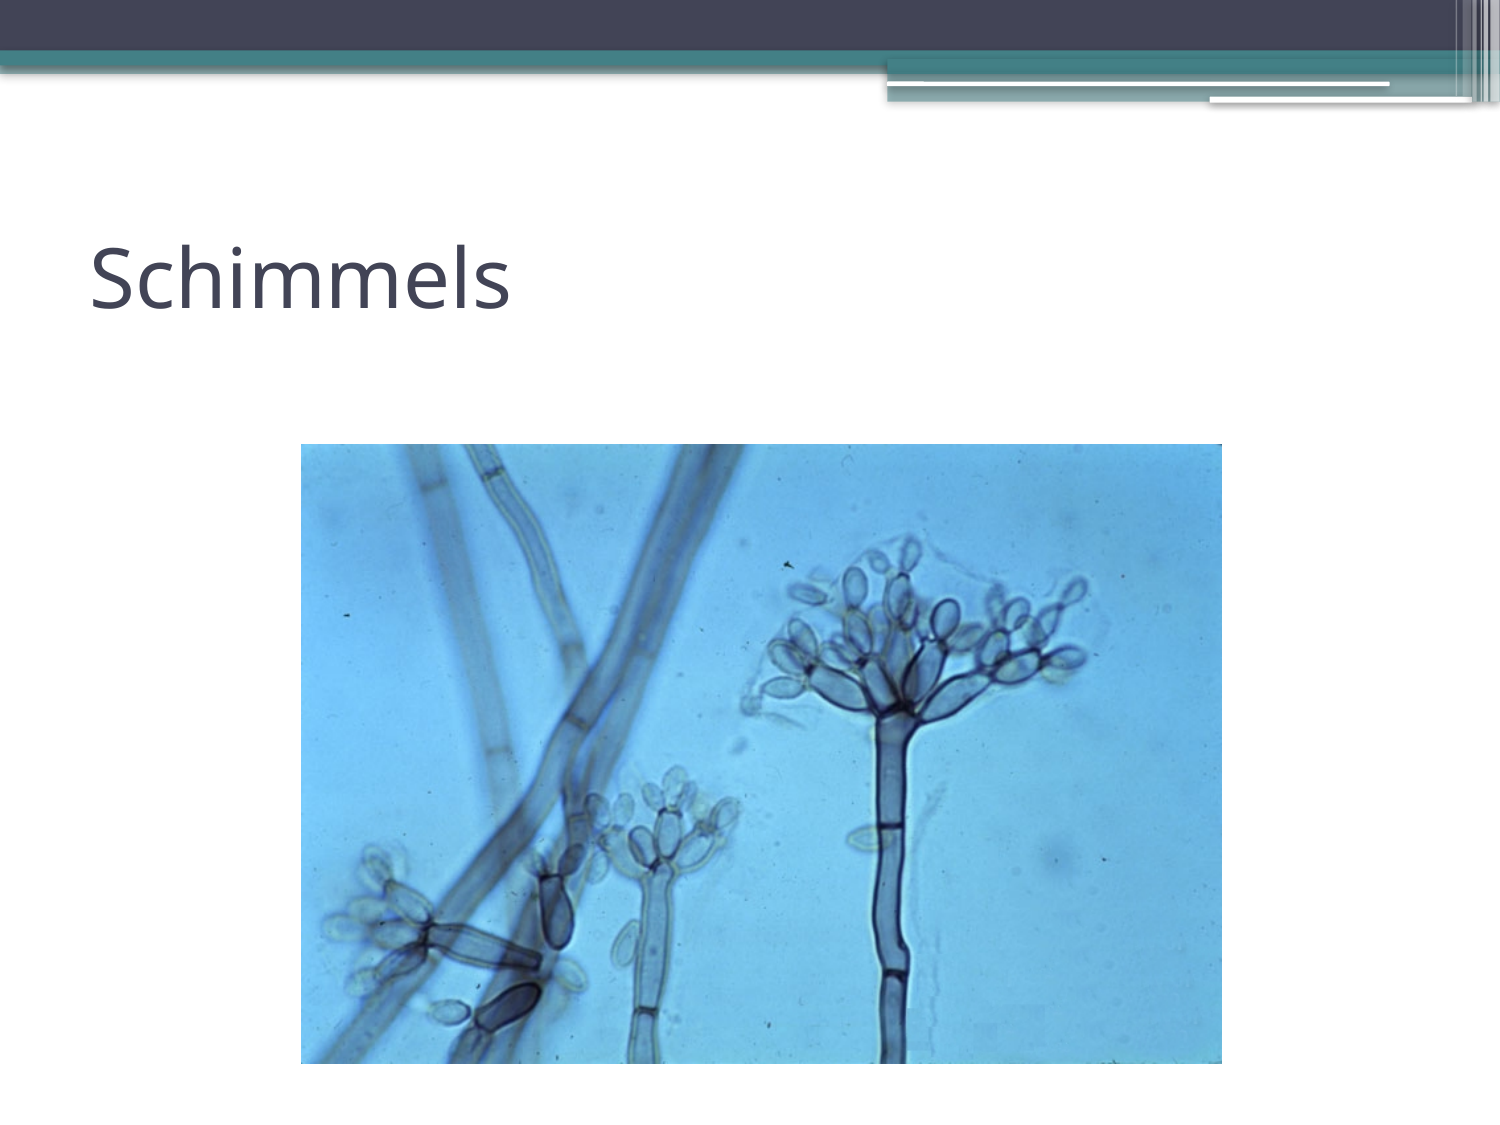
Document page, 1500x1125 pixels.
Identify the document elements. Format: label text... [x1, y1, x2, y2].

picture [300, 444, 1222, 1064]
title Schimmels [75, 187, 1425, 363]
